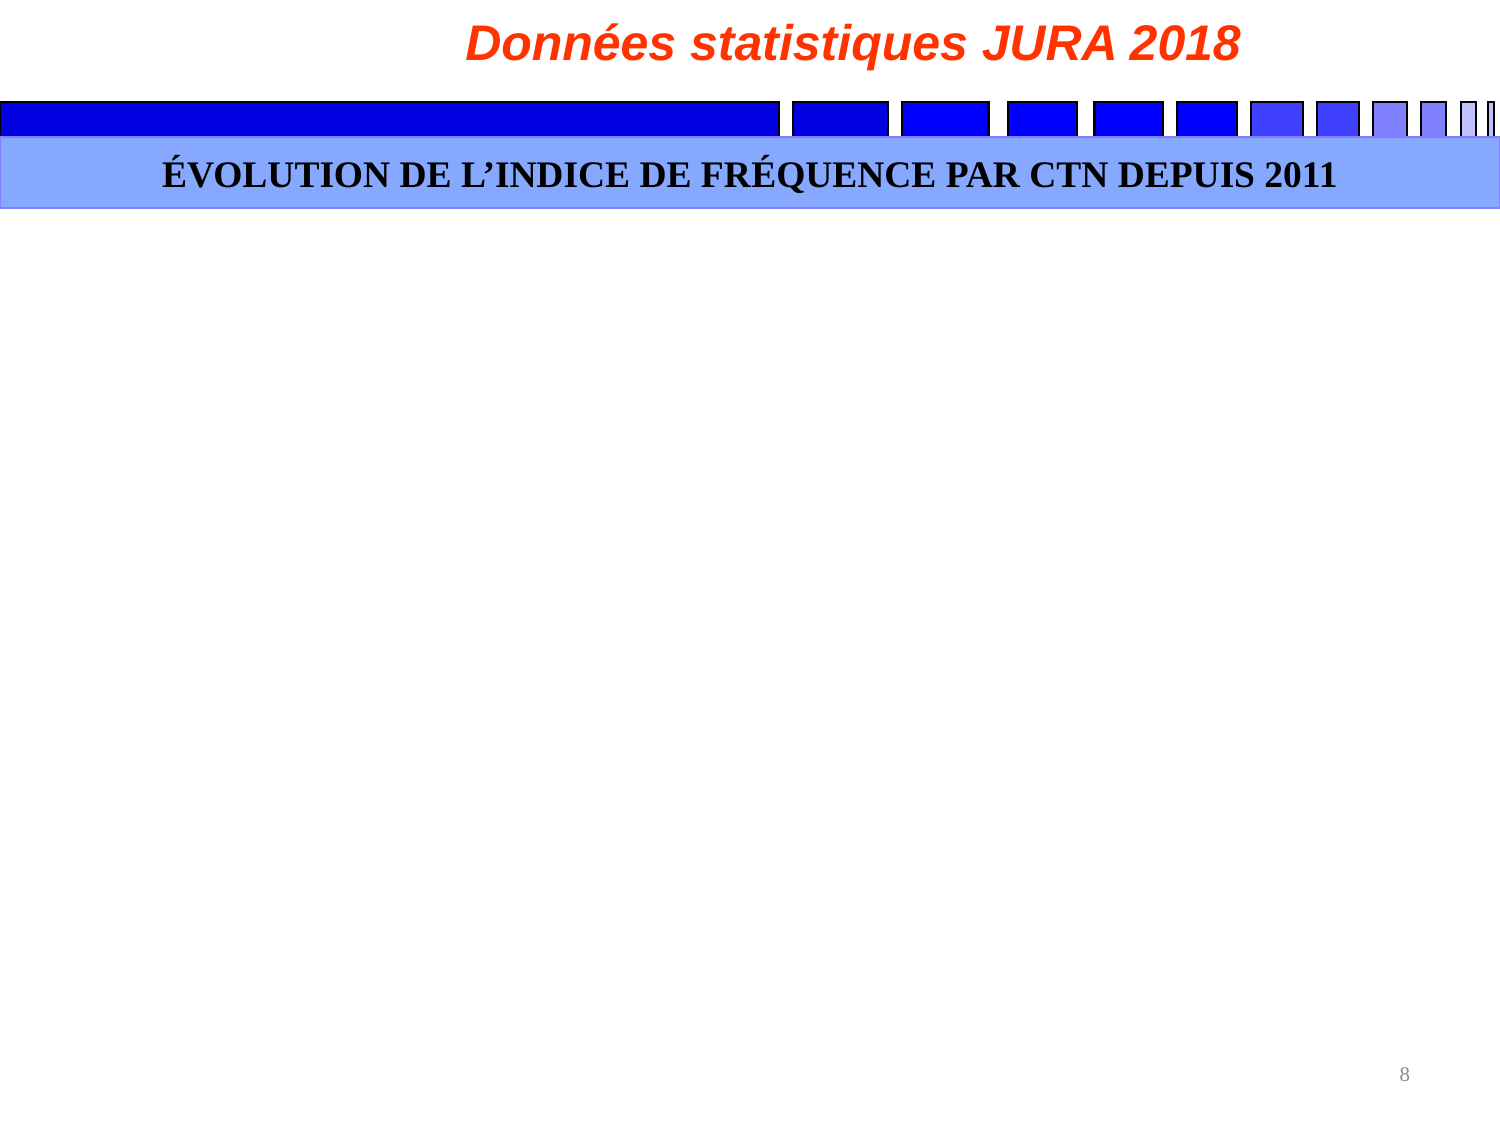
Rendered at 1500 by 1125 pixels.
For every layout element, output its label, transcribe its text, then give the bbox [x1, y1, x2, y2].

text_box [0, 101, 1495, 140]
slide_number 8 [1074, 1042, 1425, 1103]
text_box ÉVOLUTION DE L’INDICE DE FRÉQUENCE PAR CTN DEPUIS 2011 [0, 137, 1500, 208]
text_box Données statistiques JURA 2018 [230, 3, 1477, 78]
